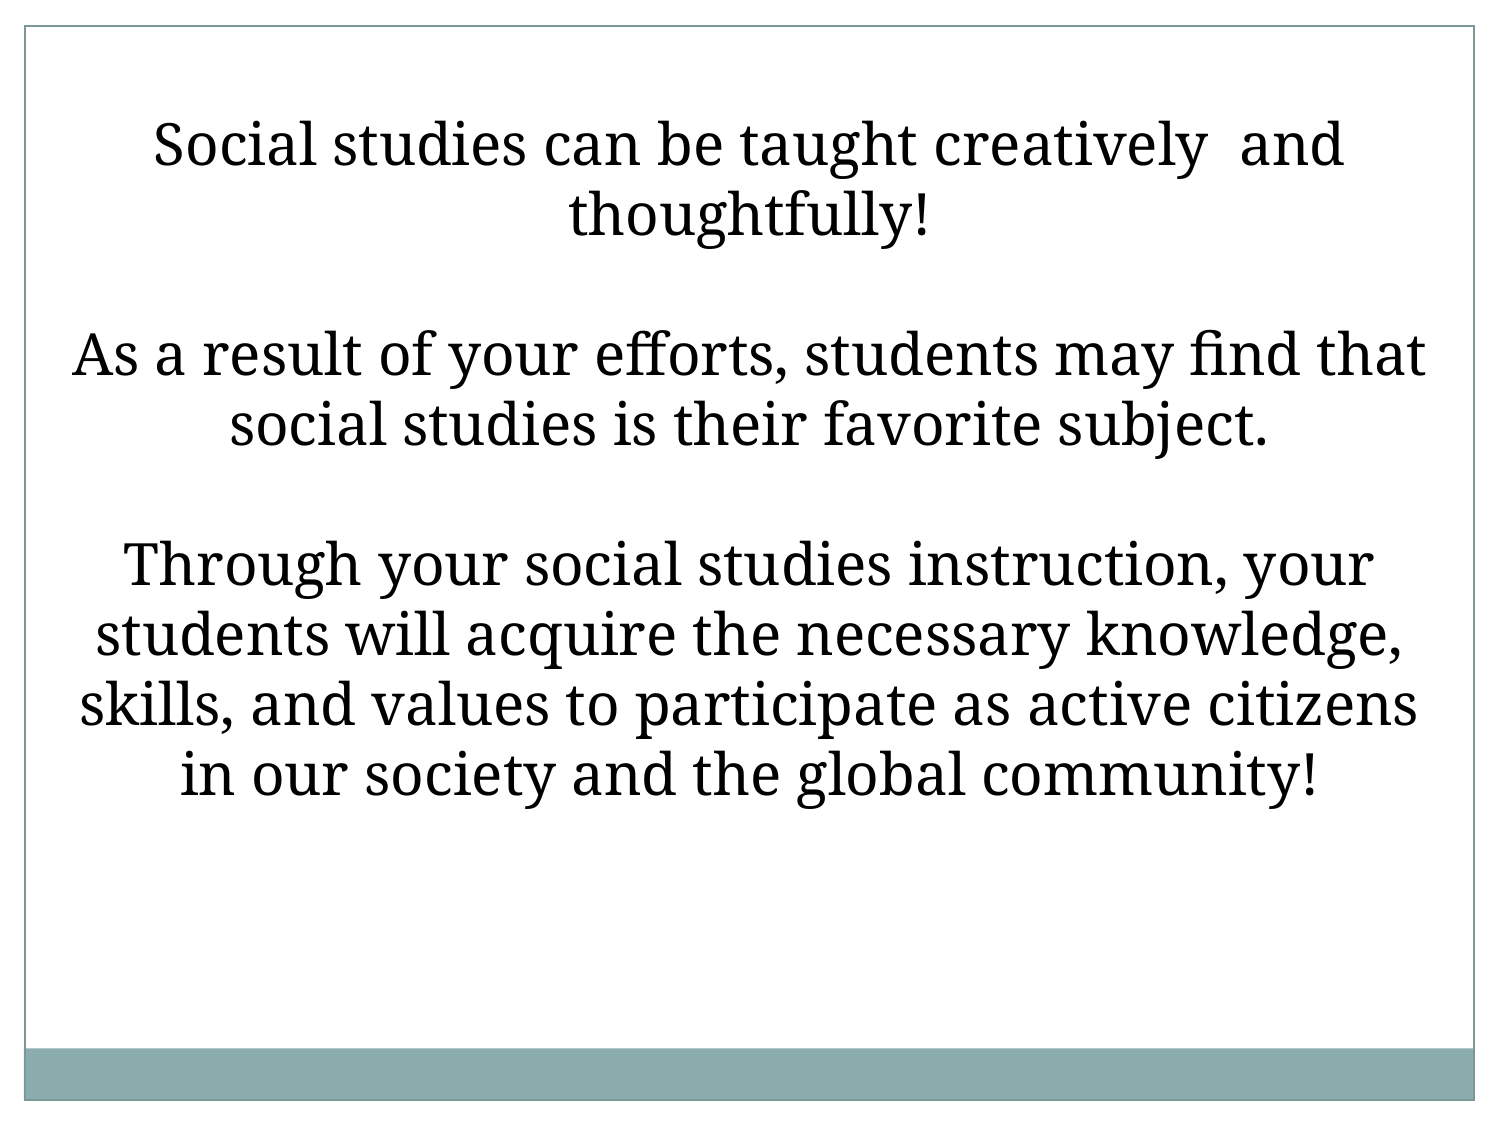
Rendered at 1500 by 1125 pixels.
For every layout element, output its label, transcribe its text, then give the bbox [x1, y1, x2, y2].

text_box Social studies can be taught creatively and thoughtfully! As a result of your efforts, students may find that social studies is their favorite subject. Through your social studies instruction, your students will acquire the necessary knowledge, skills, and values to participate as active citizens in our society and the global community! [43, 99, 1457, 815]
